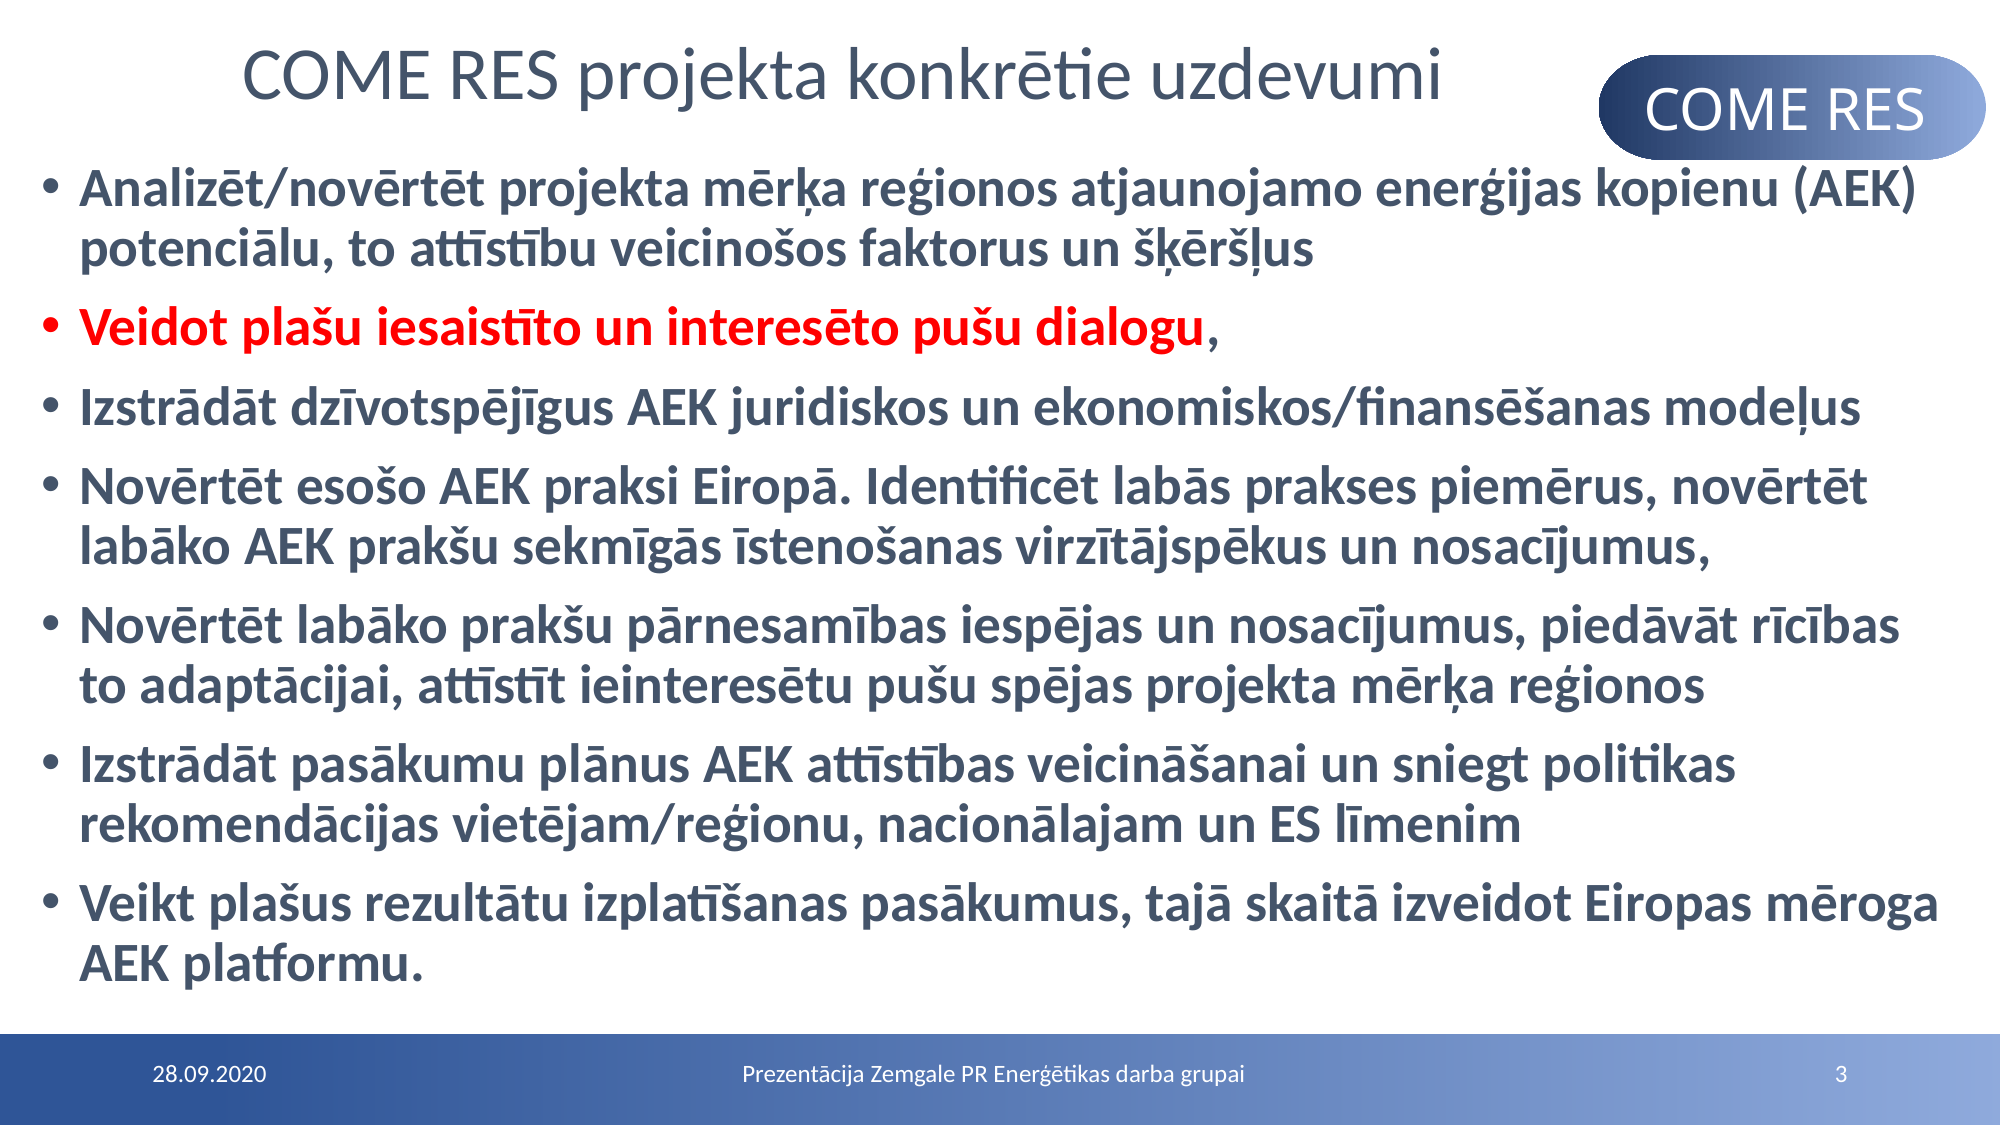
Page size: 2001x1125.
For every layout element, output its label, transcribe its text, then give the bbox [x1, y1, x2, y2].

title COME RES projekta konkrētie uzdevumi [137, 0, 1550, 151]
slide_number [137, 1042, 588, 1103]
footer Prezentācija Zemgale PR Enerģētikas darba grupai [662, 1042, 1338, 1103]
slide_number 3 [1412, 1042, 1863, 1103]
list Analizēt/novērtēt projekta mērķa reģionos atjaunojamo enerģijas kopienu (AEK) potenciālu, to attīstību veicinošos faktorus un šķēršļus Veidot plašu iesaistīto un interesēto pušu dialogu, Izstrādāt dzīvotspējīgus AEK juridiskos un ekonomiskos/finansēšanas modeļus Novērtēt esošo AEK praksi Eiropā. Identificēt labās prakses piemērus, novērtēt labāko AEK prakšu sekmīgās īstenošanas virzītājspēkus un nosacījumus, Novērtēt labāko prakšu pārnesamības iespējas un nosacījumus, piedāvāt rīcības to adaptācijai, attīstīt ieinteresētu pušu spējas projekta mērķa reģionos Izstrādāt pasākumu plānus AEK attīstības veicināšanai un sniegt politikas rekomendācijas vietējam/reģionu, nacionālajam un ES līmenim Veikt plašus rezultātu izplatīšanas pasākumus, tajā skaitā izveidot Eiropas mēroga AEK platformu. [25, 151, 1970, 1015]
